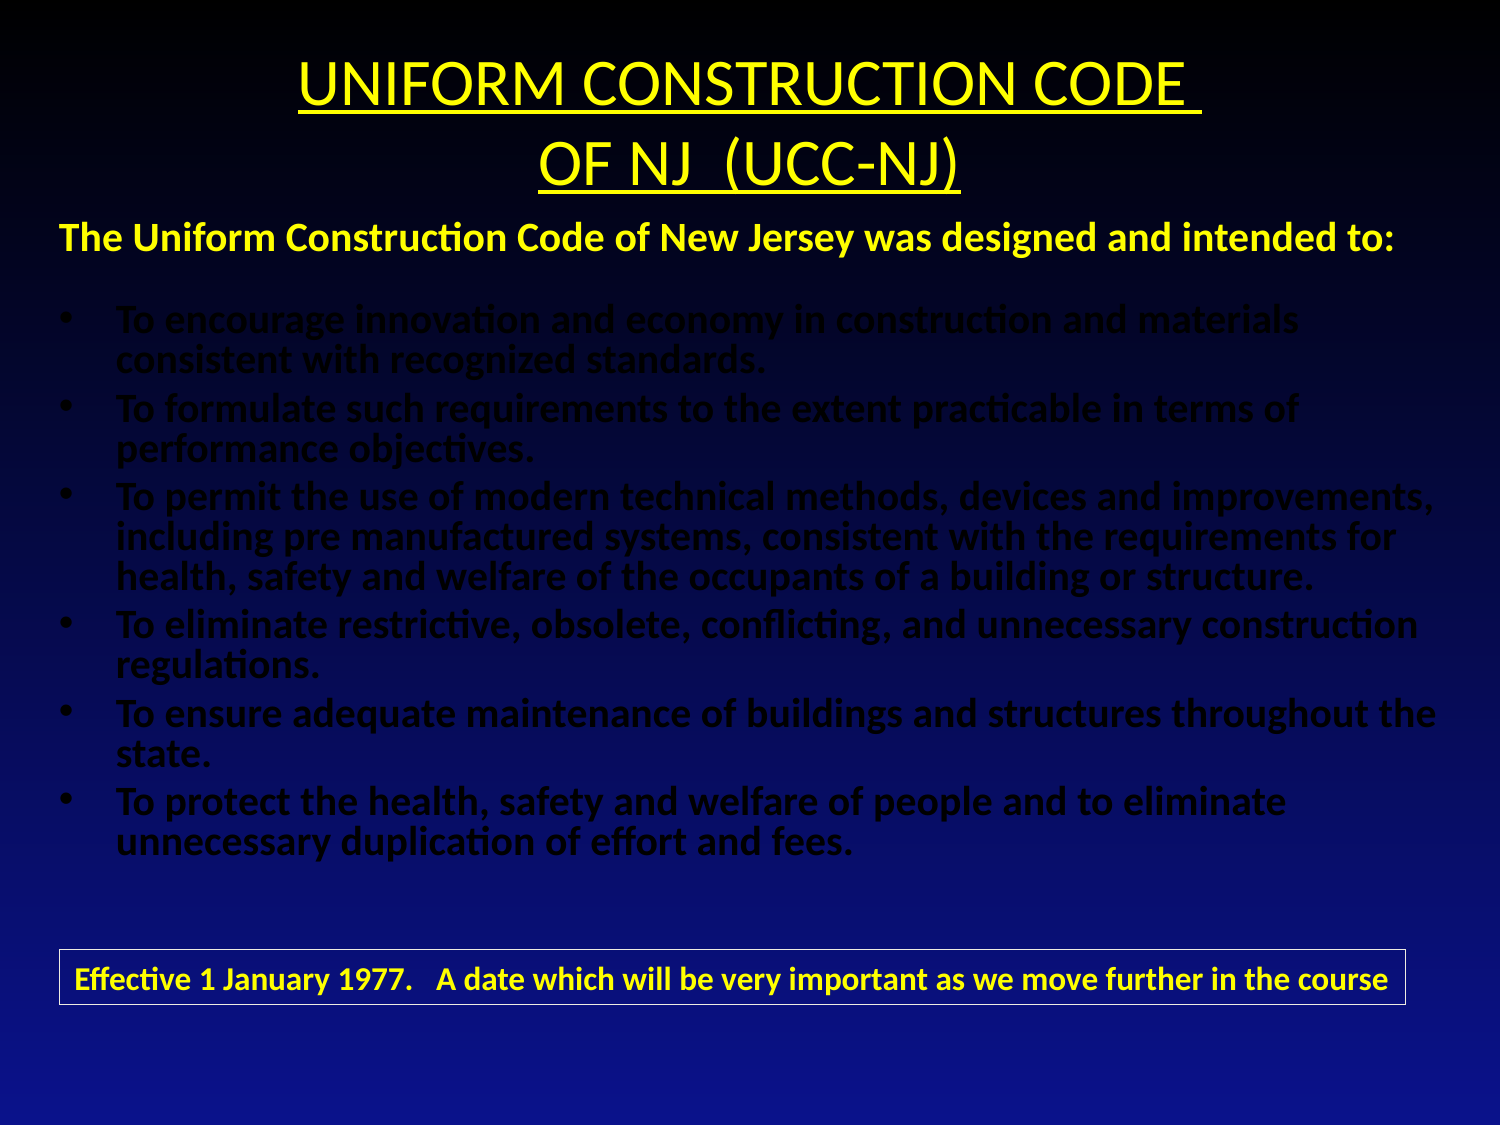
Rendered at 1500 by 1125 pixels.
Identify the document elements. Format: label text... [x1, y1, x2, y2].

title UNIFORM CONSTRUCTION CODE OF NJ (UCC-NJ) [75, 24, 1425, 212]
text_box Effective 1 January 1977. A date which will be very important as we move further in the course [59, 949, 1406, 1005]
list The Uniform Construction Code of New Jersey was designed and intended to: To encourage innovation and economy in construction and materials consistent with recognized standards. To formulate such requirements to the extent practicable in terms of performance objectives. To permit the use of modern technical methods, devices and improvements, including pre manufactured systems, consistent with the requirements for health, safety and welfare of the occupants of a building or structure. To eliminate restrictive, obsolete, conflicting, and unnecessary construction regulations. To ensure adequate maintenance of buildings and structures throughout the state. To protect the health, safety and welfare of people and to eliminate unnecessary duplication of effort and fees. [24, 212, 1500, 1065]
